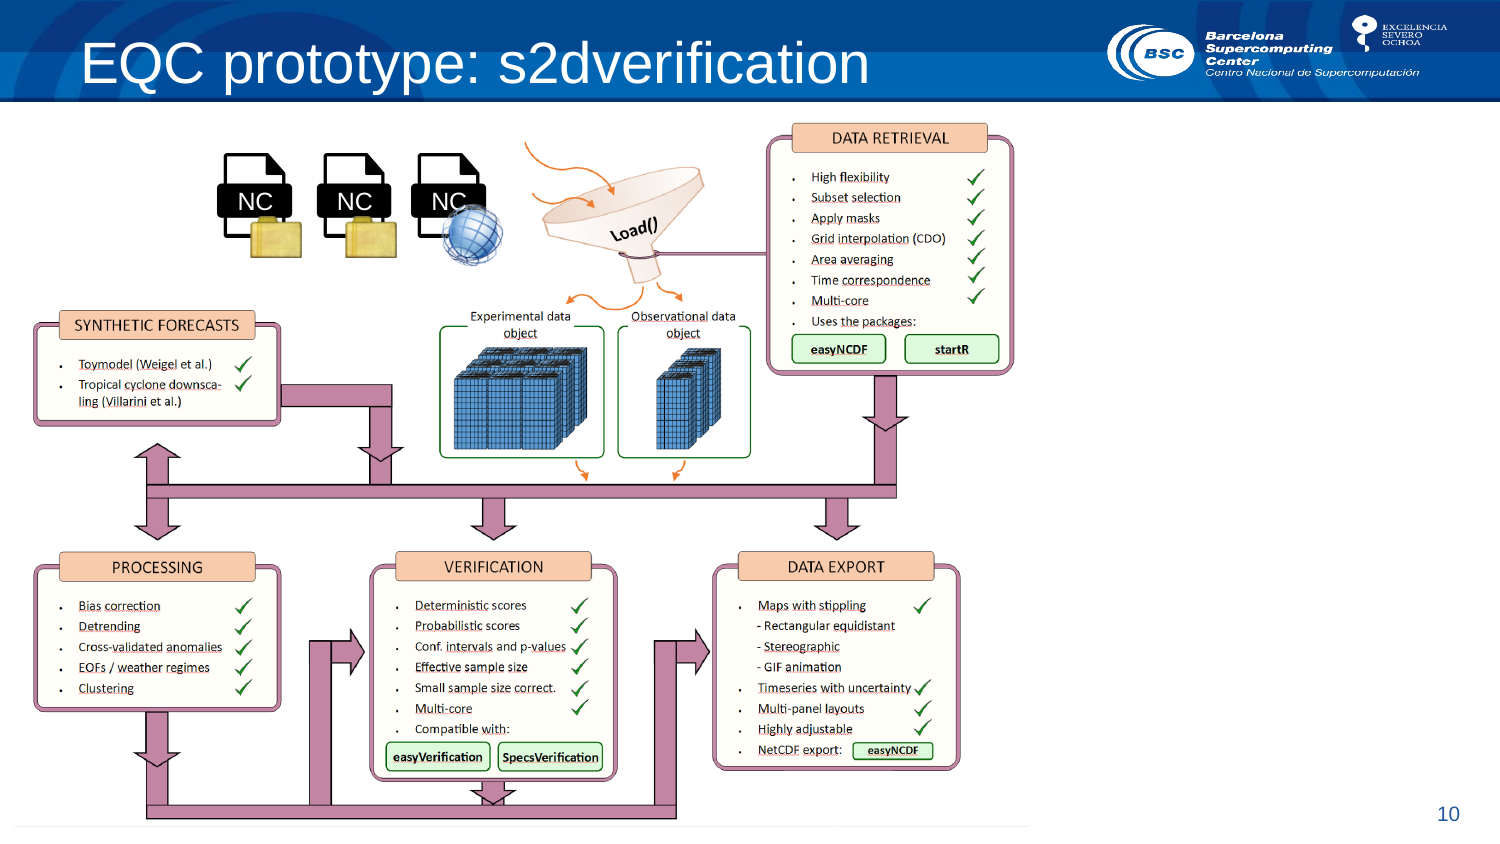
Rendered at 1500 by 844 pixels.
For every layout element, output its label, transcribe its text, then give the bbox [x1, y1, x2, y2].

picture [13, 106, 1030, 828]
picture [0, 0, 1500, 102]
title EQC prototype: s2dverification [65, 17, 1081, 102]
